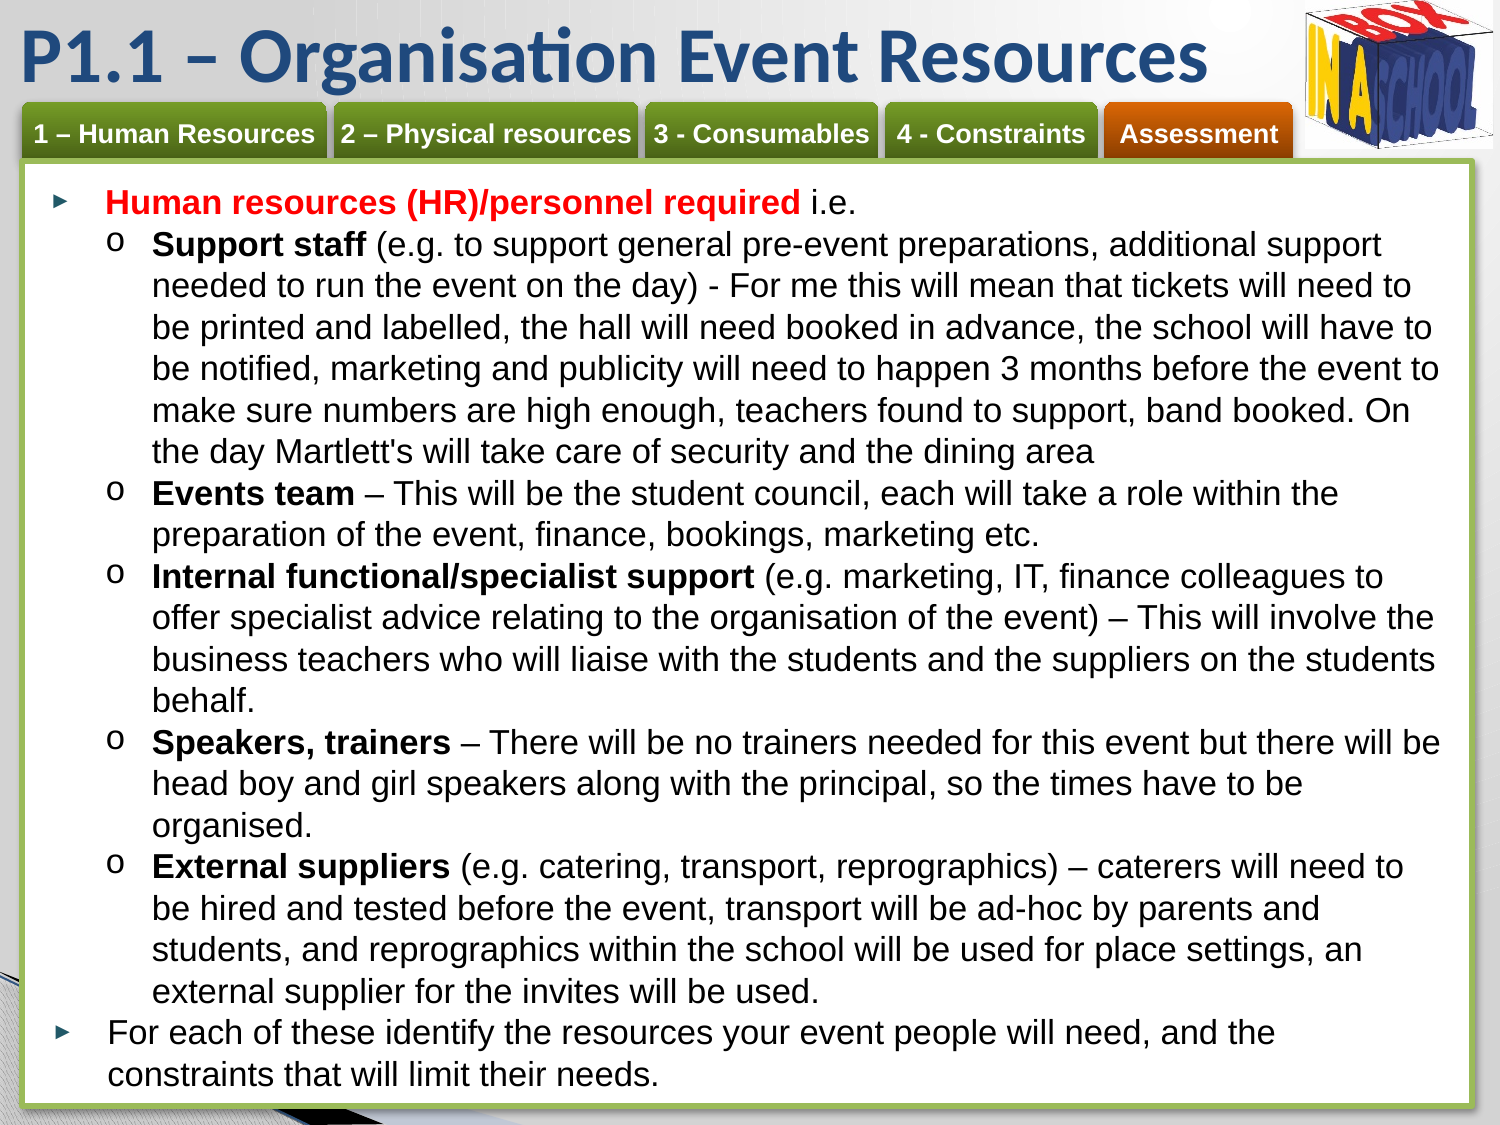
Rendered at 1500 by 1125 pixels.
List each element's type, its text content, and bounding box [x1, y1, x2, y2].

picture [281, 1114, 303, 1125]
title P1.1 – Organisation Event Resources [5, 0, 1270, 102]
text_box Human resources (HR)/personnel required i.e. Support staff (e.g. to support general pre-event preparations, additional support needed to run the event on the day) - For me this will mean that tickets will need to be printed and labelled, the hall will need booked in advance, the school will have to be notified, marketing and publicity will need to happen 3 months before the event to make sure numbers are high enough, teachers found to support, band booked. On the day Martlett's will take care of security and the dining area Events team – This will be the student council, each will take a role within the preparation of the event, finance, bookings, marketing etc. Internal functional/specialist support (e.g. marketing, IT, finance colleagues to offer specialist advice relating to the organisation of the event) – This will involve the business teachers who will liaise with the students and the suppliers on the students behalf. Speakers, trainers – There will be no trainers needed for this event but there will be head boy and girl speakers along with the principal, so the times have to be organised. External suppliers (e.g. catering, transport, reprographics) – caterers will need to be hired and tested before the event, transport will be ad-hoc by parents and students, and reprographics within the school will be used for place settings, an external supplier for the invites will be used. For each of these identify the resources your event people will need, and the constraints that will limit their needs. [34, 172, 1459, 1101]
picture [1305, 0, 1494, 149]
